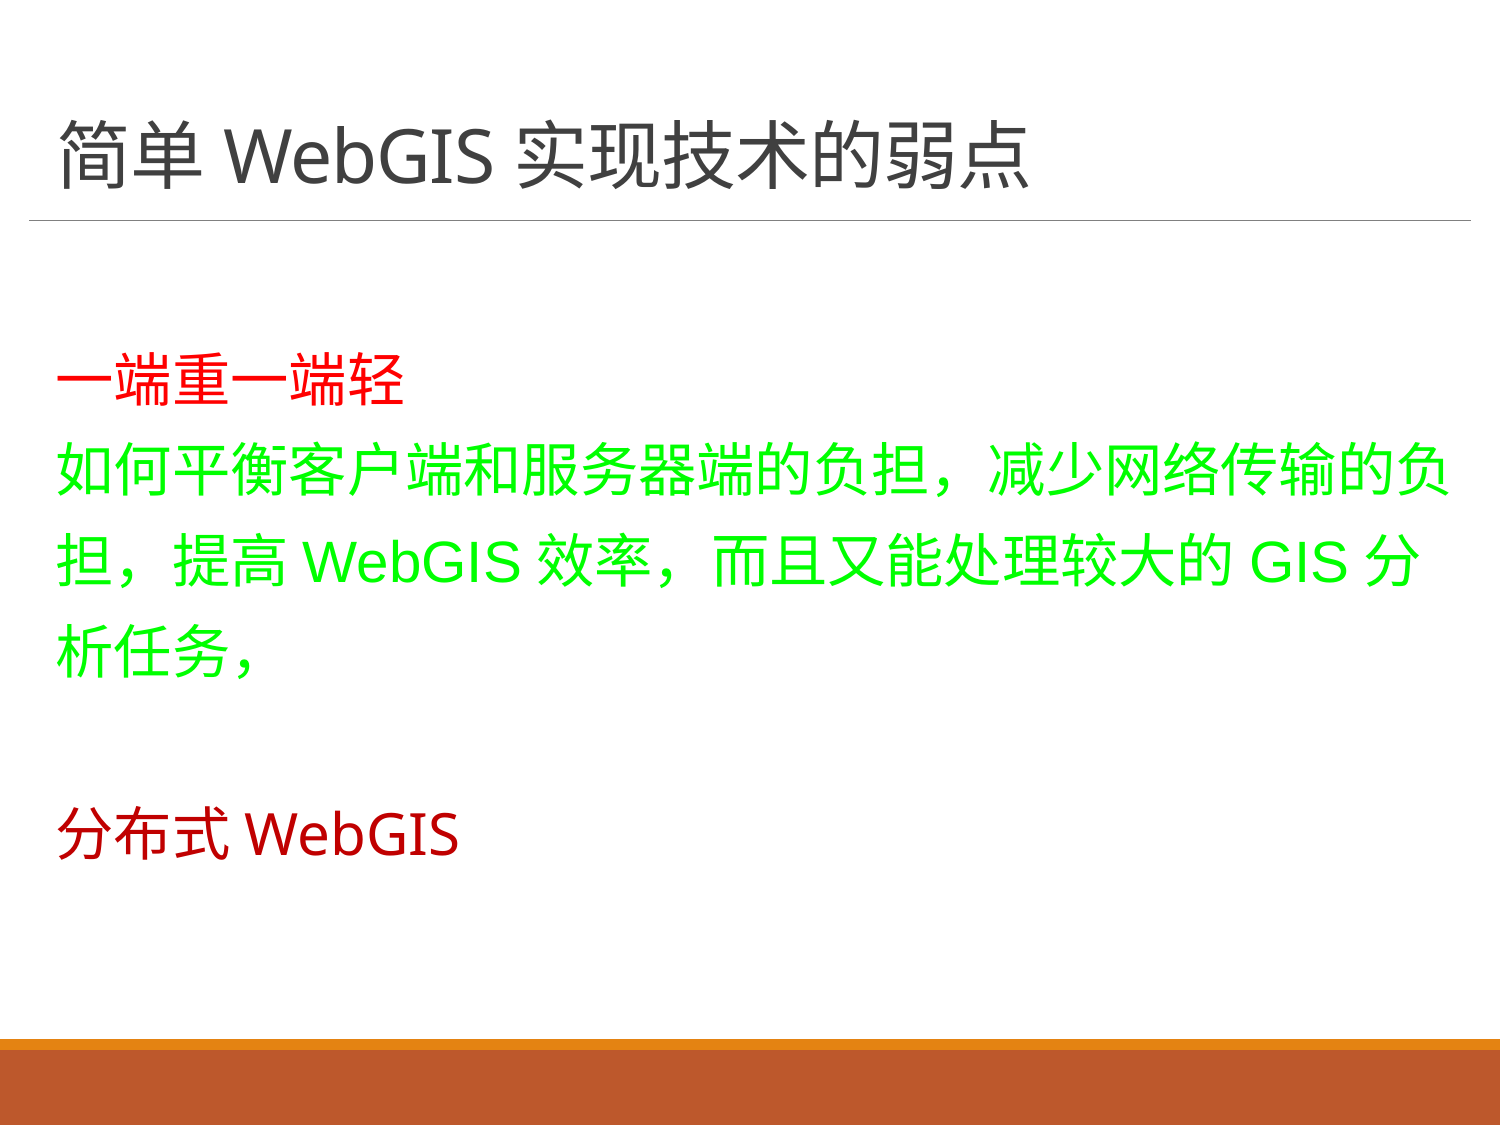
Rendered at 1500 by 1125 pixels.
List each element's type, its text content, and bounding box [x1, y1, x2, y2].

title 简单WebGIS实现技术的弱点 [41, 47, 1373, 206]
text_box 一端重一端轻的 如何平衡客户端和服务器端的负担，减少网络传输的负担，提高WebGIS效率，而且又能处理较大的GIS分析任务，是WebGIS一个值得研究的问题。 分布式WebGIS [41, 314, 1471, 966]
